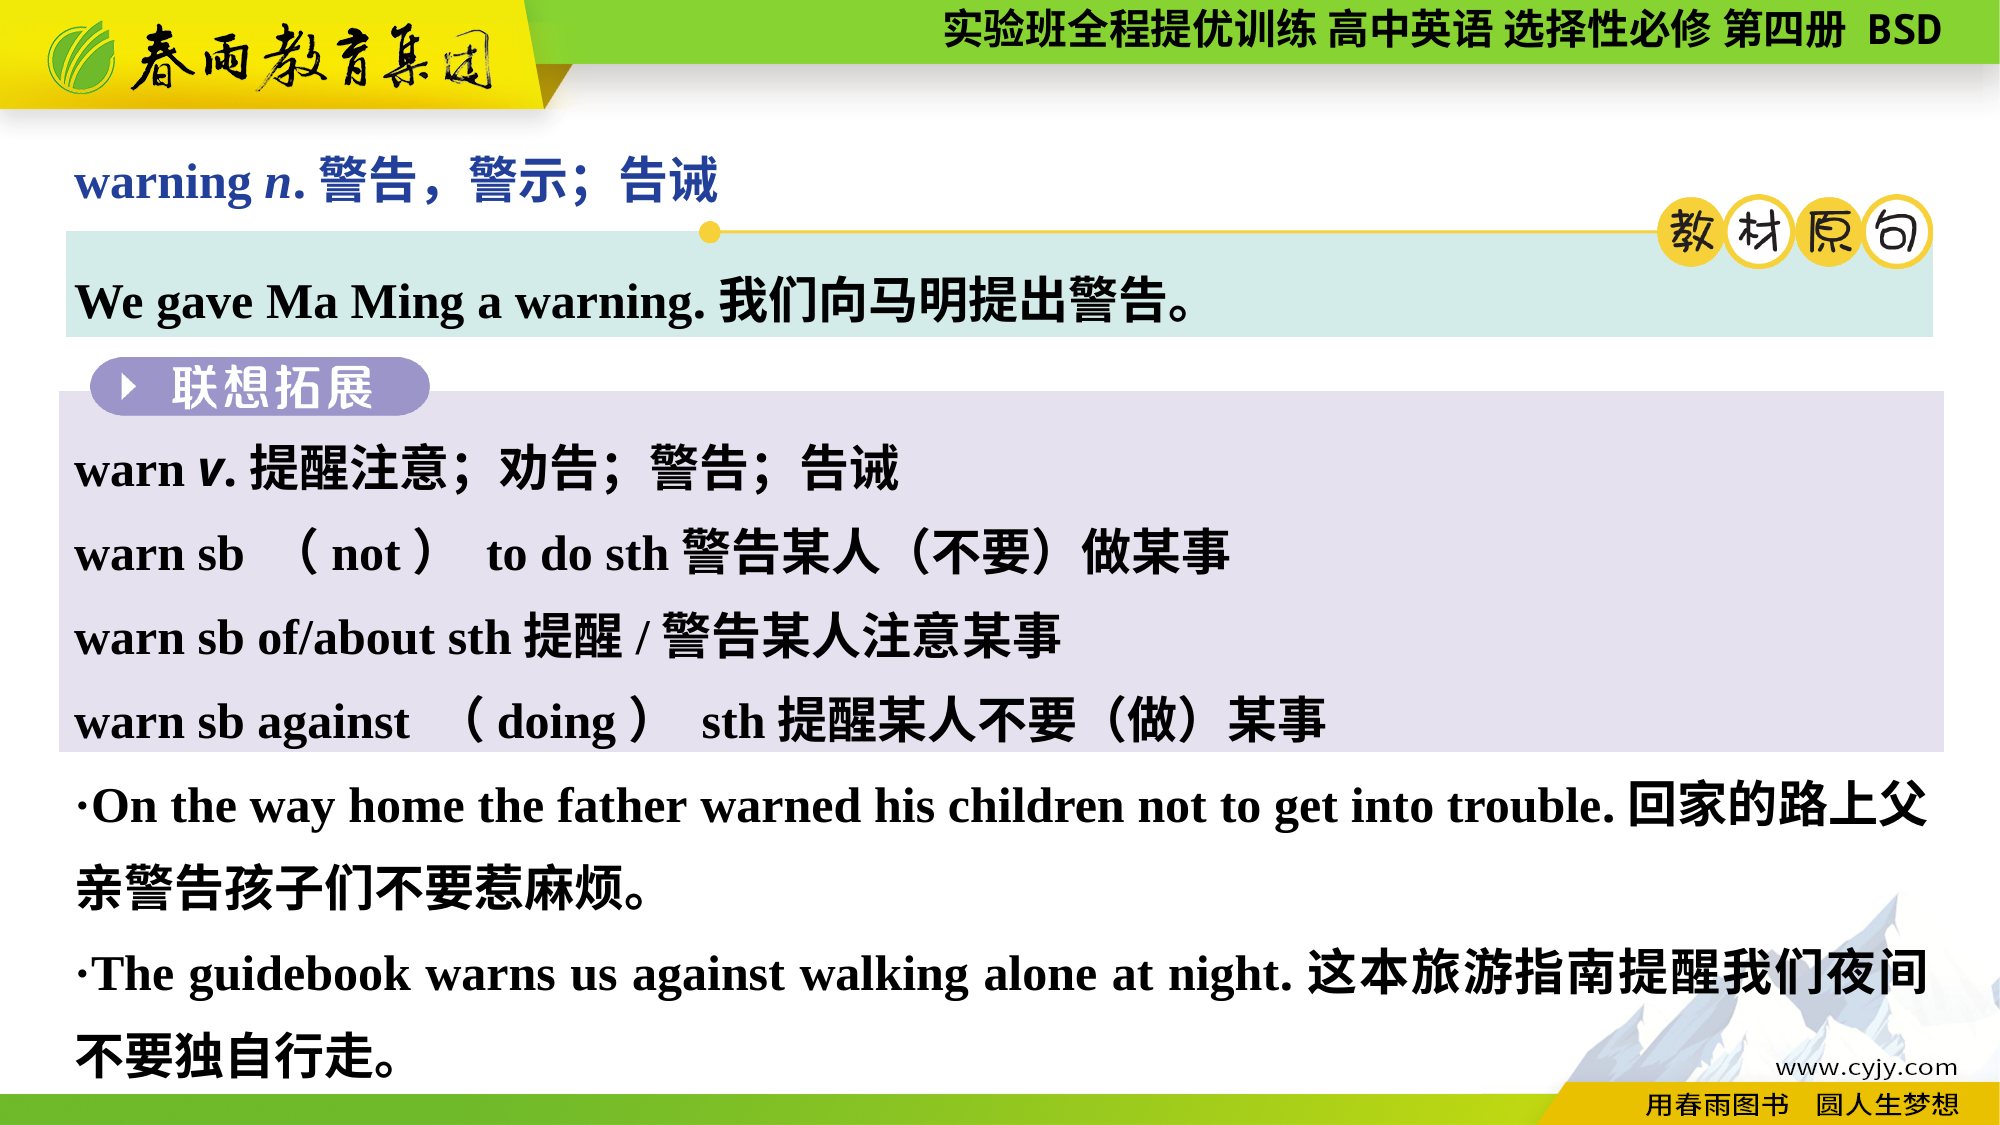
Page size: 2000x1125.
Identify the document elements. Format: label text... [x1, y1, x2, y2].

list warning n.警告，警示；告诫 We gave Ma Ming a warning.我们向马明提出警告。 warn v.提醒注意；劝告；警告；告诫 warn sb （not） to do sth警告某人（不要）做某事 warn sb of/about sth提醒/警告某人注意某事 warn sb against （doing） sth提醒某人不要（做）某事 ·On the way home the father warned his children not to get into trouble.回家的路上父亲警告孩子们不要惹麻烦。 ·The guidebook warns us against walking alone at night.这本旅游指南提醒我们夜间不要独自行走。 [59, 761, 1944, 1092]
picture [0, 0, 2000, 1125]
list warning n.警告，警示；告诫 We gave Ma Ming a warning.我们向马明提出警告。 warn v.提醒注意；劝告；警告；告诫 warn sb （not） to do sth警告某人（不要）做某事 warn sb of/about sth提醒/警告某人注意某事 warn sb against （doing） sth提醒某人不要（做）某事 ·On the way home the father warned his children not to get into trouble.回家的路上父亲警告孩子们不要惹麻烦。 ·The guidebook warns us against walking alone at night.这本旅游指南提醒我们夜间不要独自行走。 [59, 116, 1944, 391]
